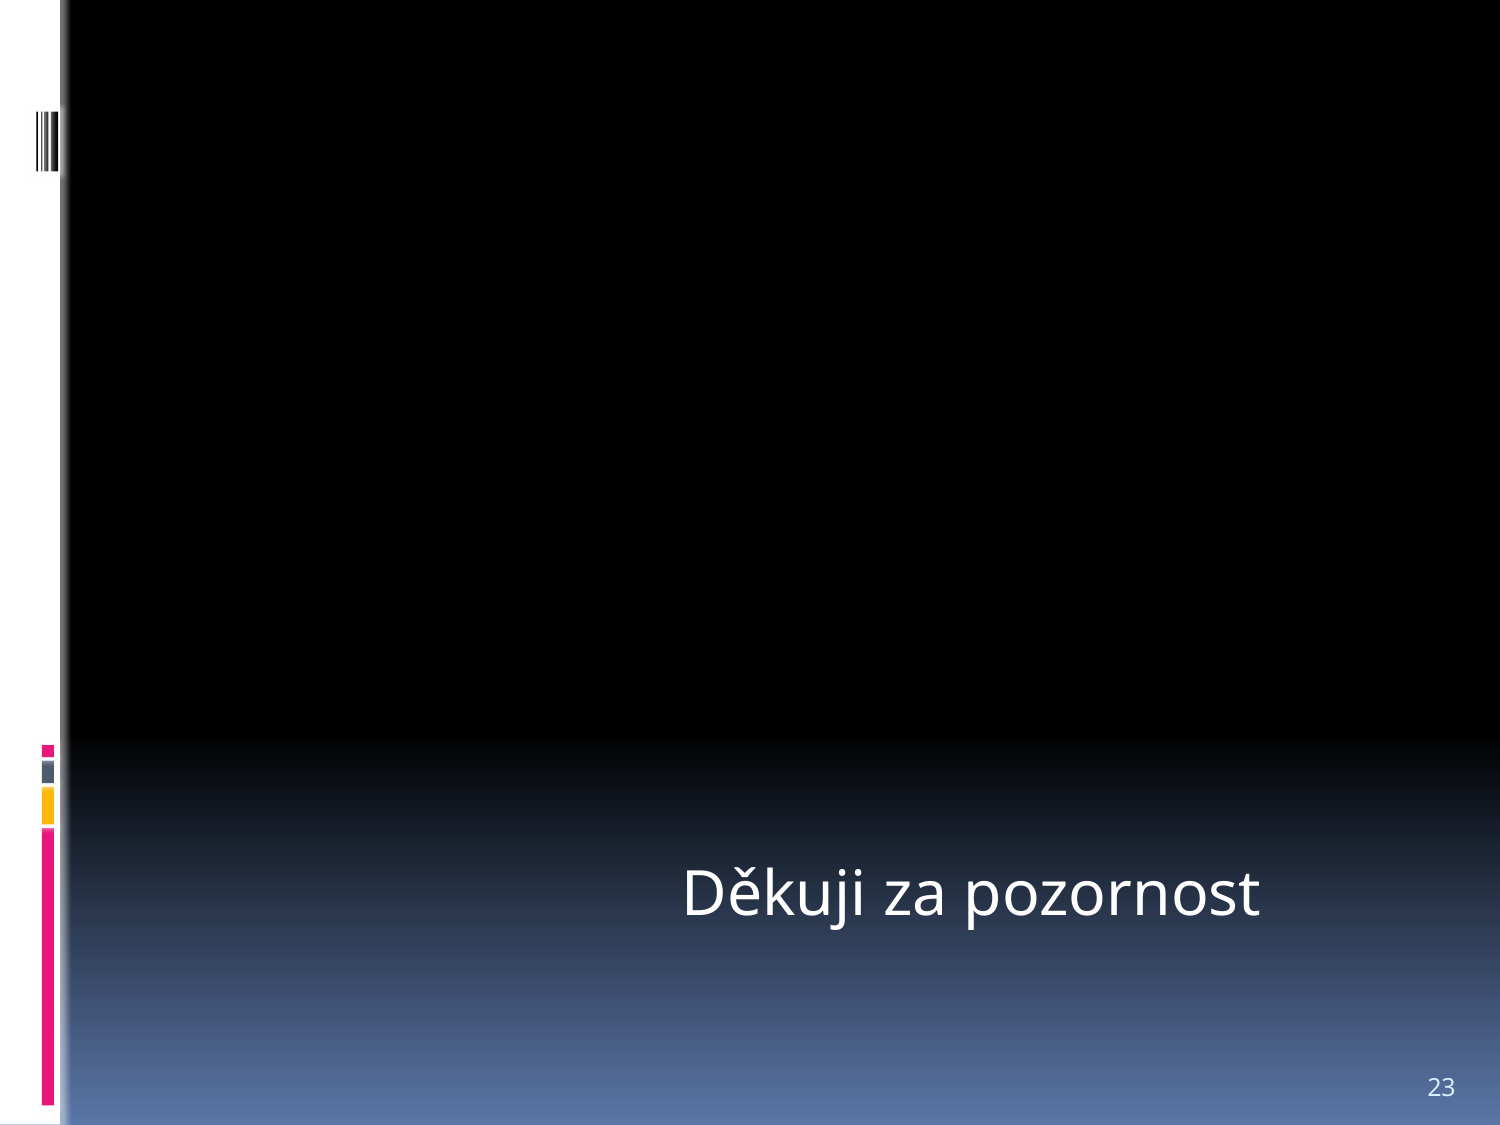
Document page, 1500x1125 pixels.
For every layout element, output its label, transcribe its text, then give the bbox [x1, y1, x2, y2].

list Děkuji za pozornost [655, 846, 1447, 988]
slide_number 23 [1412, 1052, 1488, 1113]
